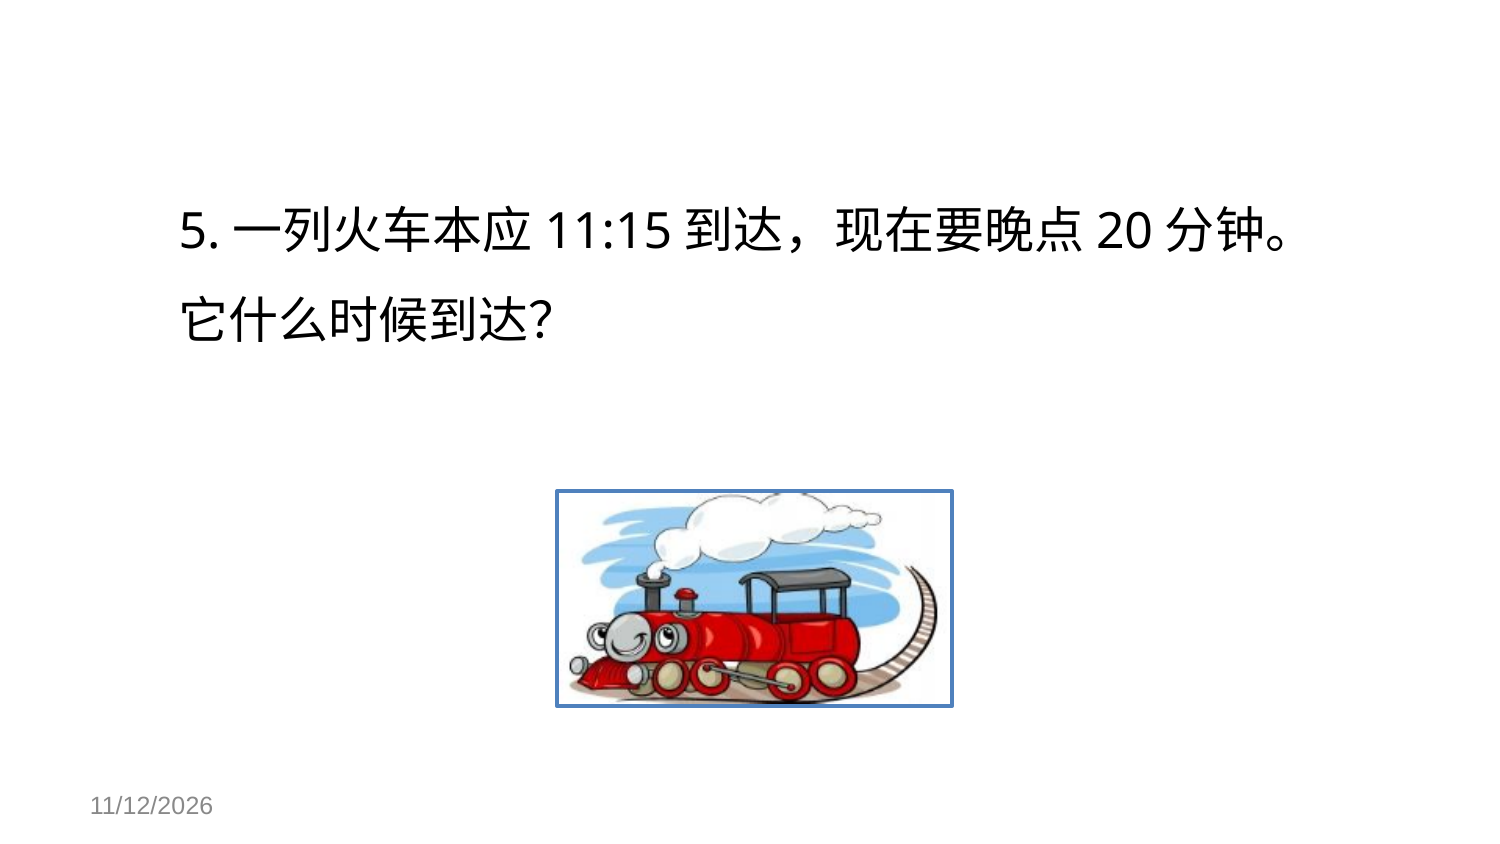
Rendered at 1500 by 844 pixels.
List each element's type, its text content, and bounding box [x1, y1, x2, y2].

text_box 5.一列火车本应11:15到达，现在要晚点20分钟。它什么时候到达？ [163, 161, 1346, 356]
text_box [75, 782, 425, 827]
picture [558, 492, 950, 705]
